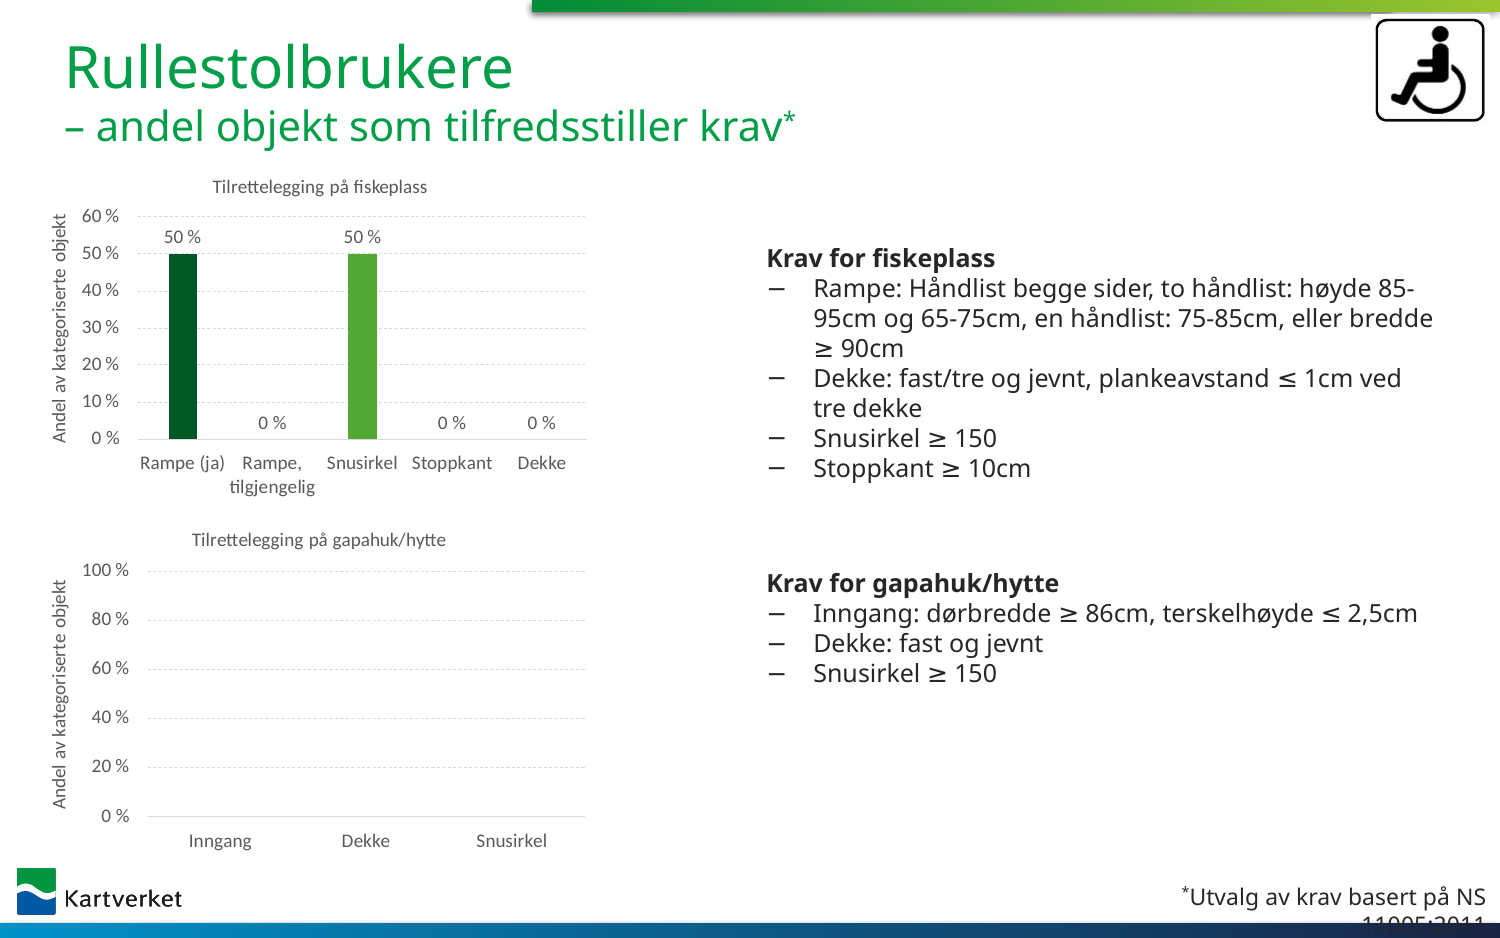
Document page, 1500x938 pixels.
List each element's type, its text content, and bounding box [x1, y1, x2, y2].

picture [1371, 13, 1491, 127]
text_box *Utvalg av krav basert på NS 11005:2011 [1068, 873, 1500, 938]
picture [41, 520, 596, 859]
picture [41, 166, 598, 505]
text_box Krav for fiskeplass Rampe: Håndlist begge sider, to håndlist: høyde 85-95cm og 65-75cm, en håndlist: 75-85cm, eller bredde ≥ 90cm Dekke: fast/tre og jevnt, plankeavstand ≤ 1cm ved tre dekke Snusirkel ≥ 150 Stoppkant ≥ 10cm [751, 235, 1452, 490]
text_box Krav for gapahuk/hytte Inngang: dørbredde ≥ 86cm, terskelhøyde ≤ 2,5cm Dekke: fast og jevnt Snusirkel ≥ 150 [751, 560, 1452, 695]
text_box Rullestolbrukere – andel objekt som tilfredsstiller krav* [49, 29, 1431, 158]
